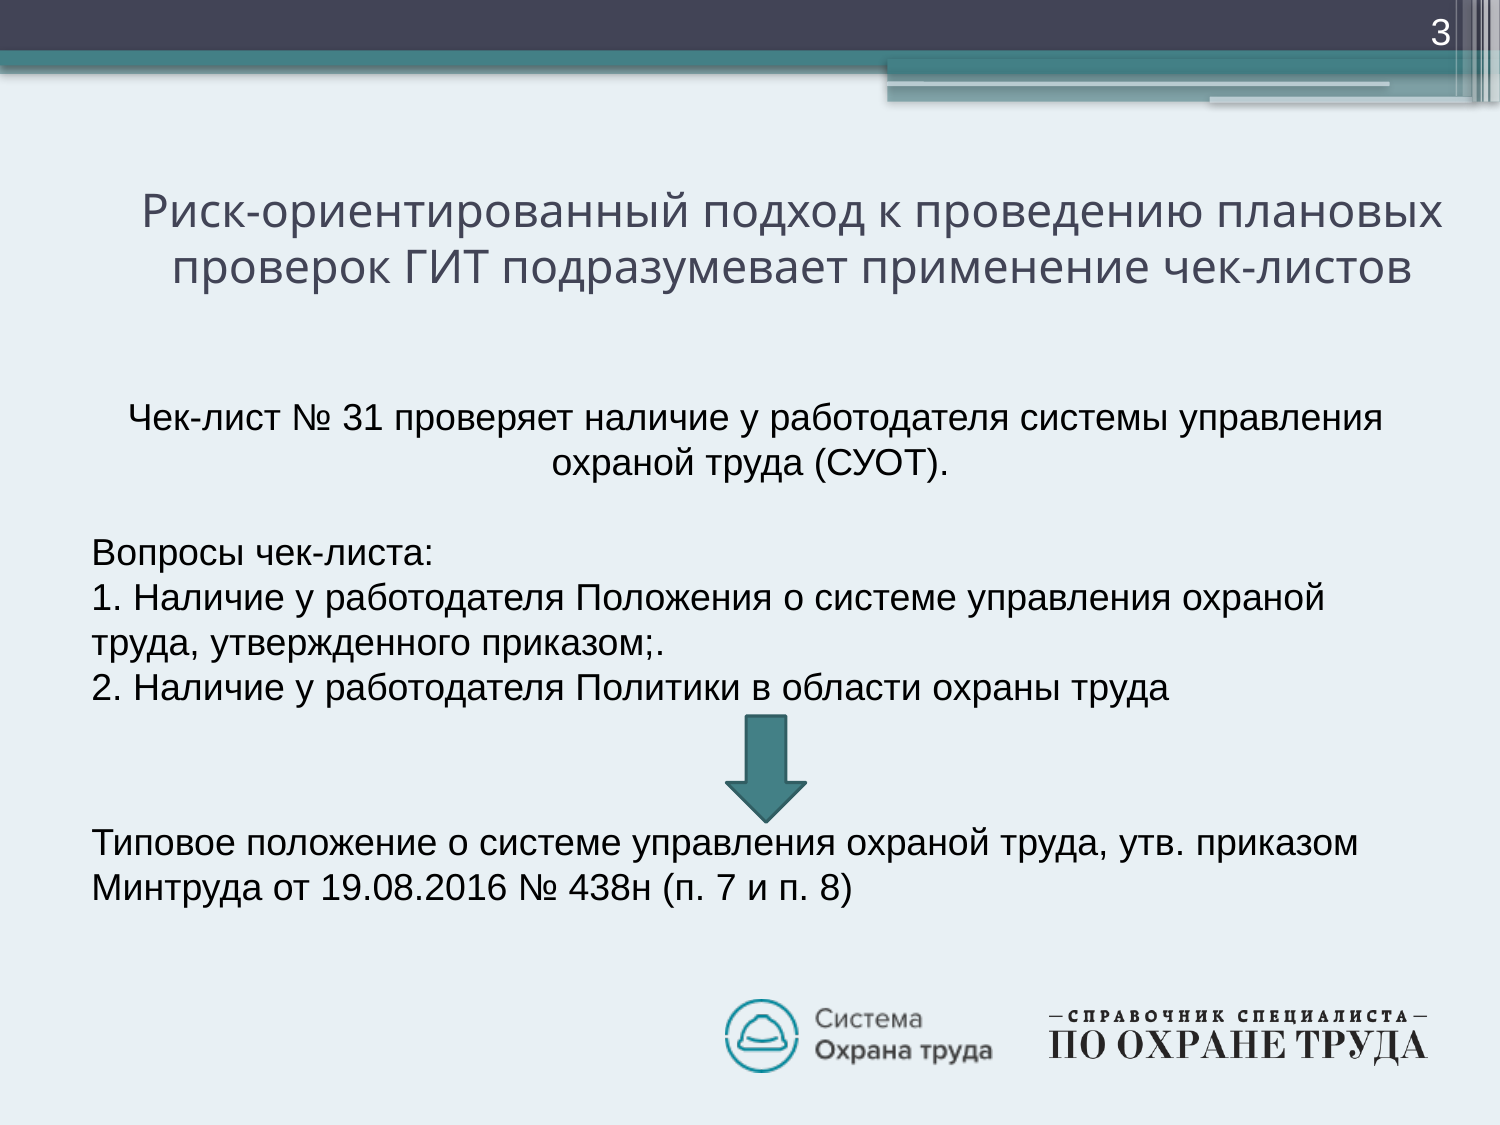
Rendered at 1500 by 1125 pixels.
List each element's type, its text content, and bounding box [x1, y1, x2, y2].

slide_number 3 [1341, 0, 1466, 61]
picture [725, 999, 993, 1074]
picture [1048, 1009, 1428, 1066]
text_box [724, 714, 808, 824]
title Риск-ориентированный подход к проведению плановых проверок ГИТ подразумевает применение чек-листов​ [117, 91, 1468, 327]
text_box Чек-лист № 31 проверяет наличие у работодателя системы управления охраной труда (СУОТ). Вопросы чек-листа:​ 1. Наличие у работодателя Положения о системе управления охраной труда, утвержденного приказом;. 2. Наличие у работодателя Политики в области охраны труда [76, 385, 1436, 715]
text_box Типовое положение о системе управления охраной труда, утв. приказом Минтруда от 19.08.2016 № 438н (п. 7 и п. 8) [76, 810, 1436, 916]
